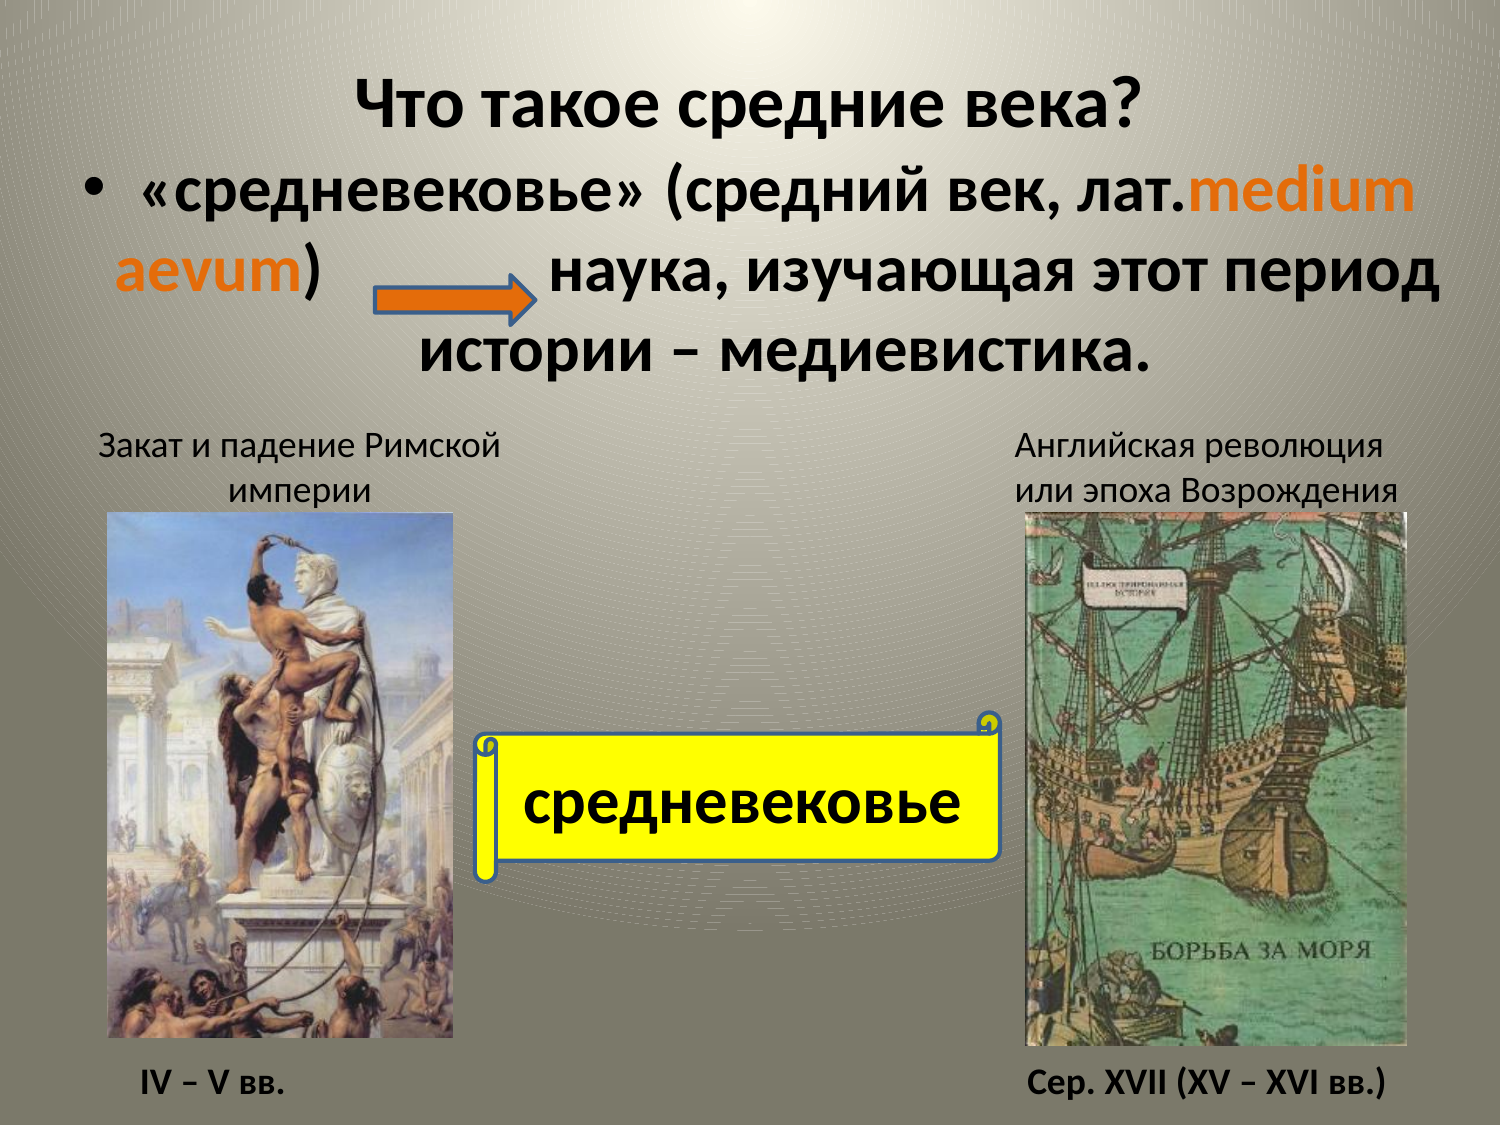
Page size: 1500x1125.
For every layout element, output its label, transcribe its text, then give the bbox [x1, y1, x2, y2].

text_box Сер. XVII (XV – XVI вв.) [1012, 1049, 1413, 1110]
text_box средневековье [472, 710, 1003, 884]
list «средневековье» (средний век, лат.medium aevum) наука, изучающая этот период истории – медиевистика. [37, 137, 1463, 1005]
text_box Закат и падение Римской империи [74, 412, 525, 518]
picture [107, 512, 453, 1038]
text_box [372, 273, 538, 327]
title Что такое средние века? [75, 45, 1425, 137]
text_box IV – V вв. [124, 1049, 413, 1110]
text_box Английская революция или эпоха Возрождения [999, 412, 1463, 518]
picture [1024, 512, 1407, 1046]
